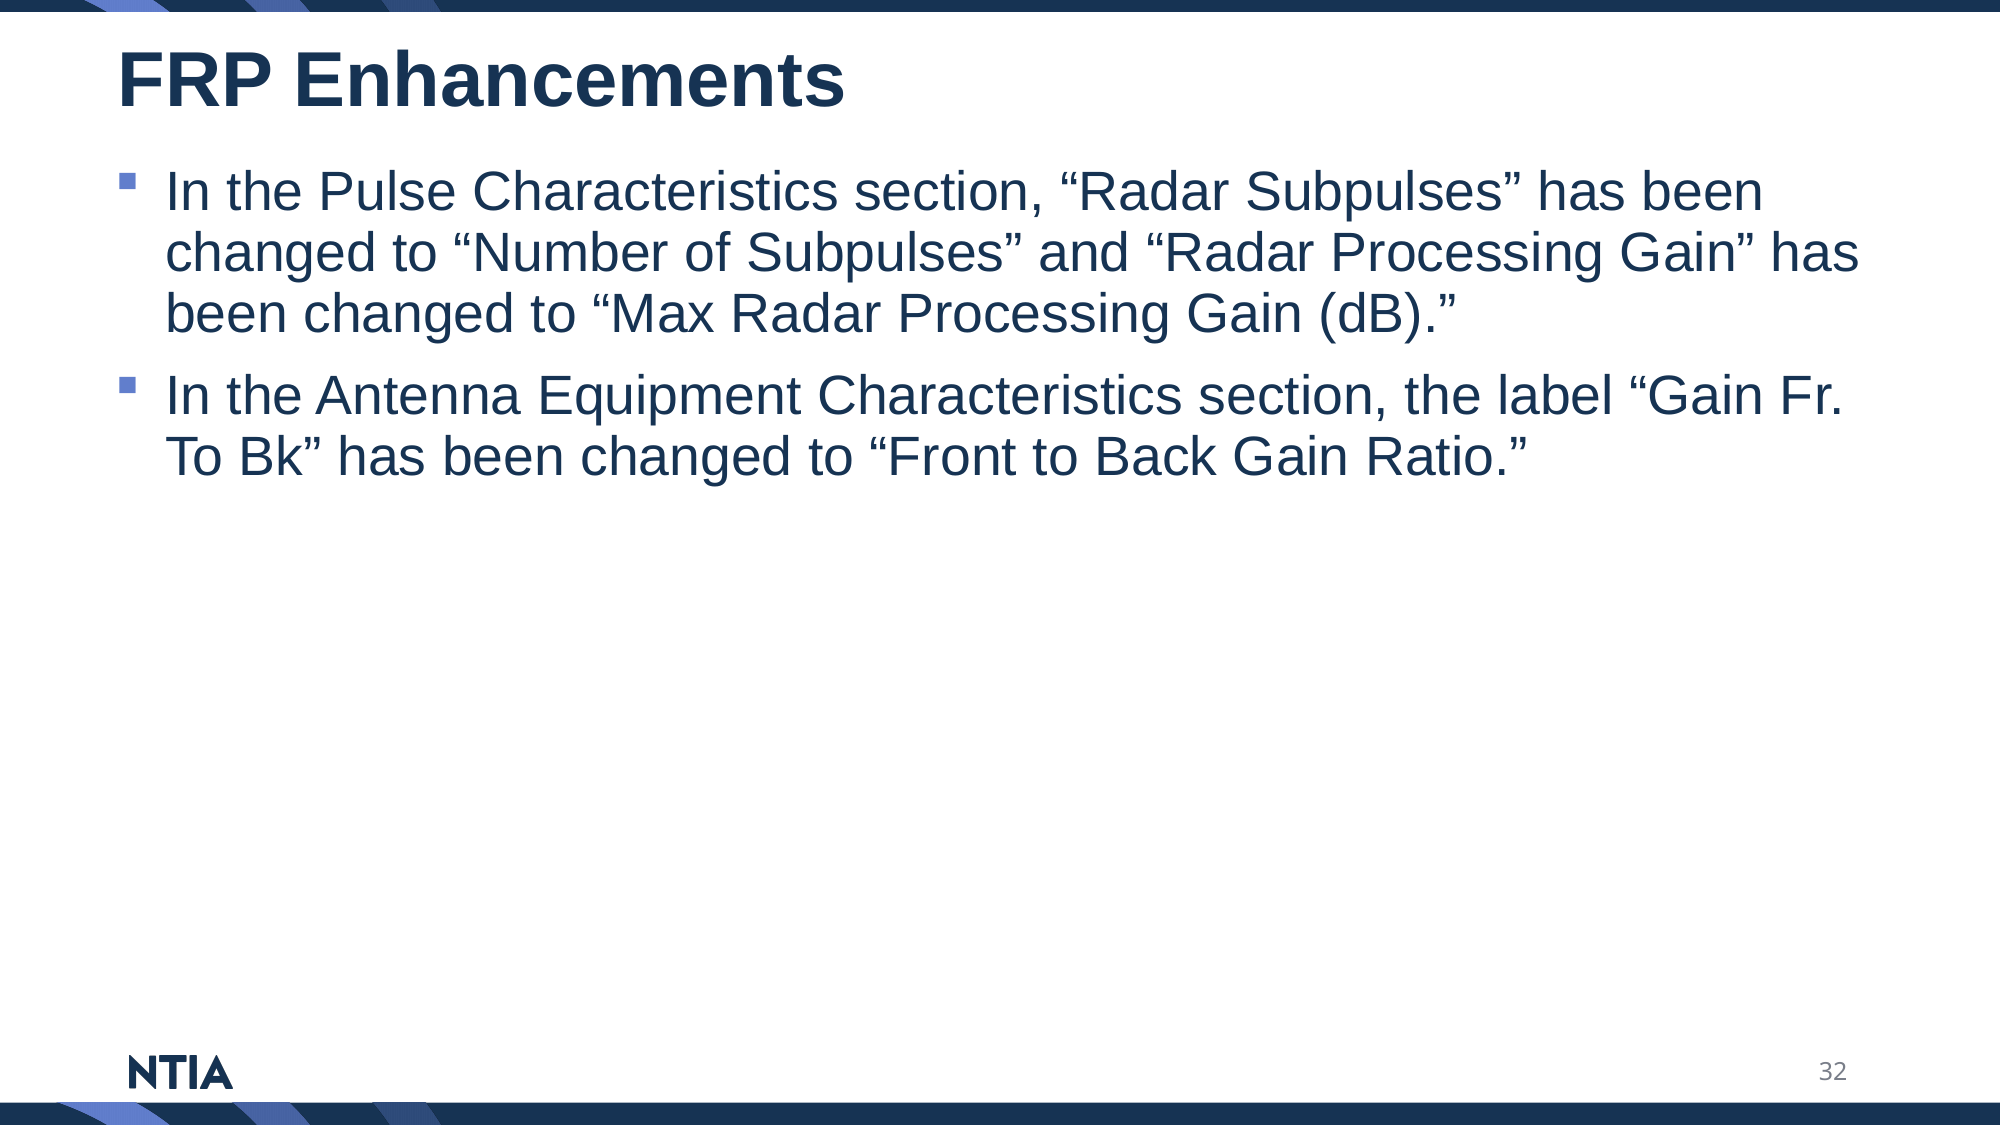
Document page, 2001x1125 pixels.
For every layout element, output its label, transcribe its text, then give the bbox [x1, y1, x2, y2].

picture [0, 1102, 471, 1125]
slide_number 32 [1412, 1042, 1863, 1103]
picture [0, 0, 471, 12]
picture [129, 1055, 233, 1089]
list In the Pulse Characteristics section, “Radar Subpulses” has been changed to “Number of Subpulses” and “Radar Processing Gain” has been changed to “Max Radar Processing Gain (dB).” In the Antenna Equipment Characteristics section, the label “Gain Fr. To Bk” has been changed to “Front to Back Gain Ratio.” [99, 152, 1879, 1029]
title FRP Enhancements [99, 14, 938, 139]
